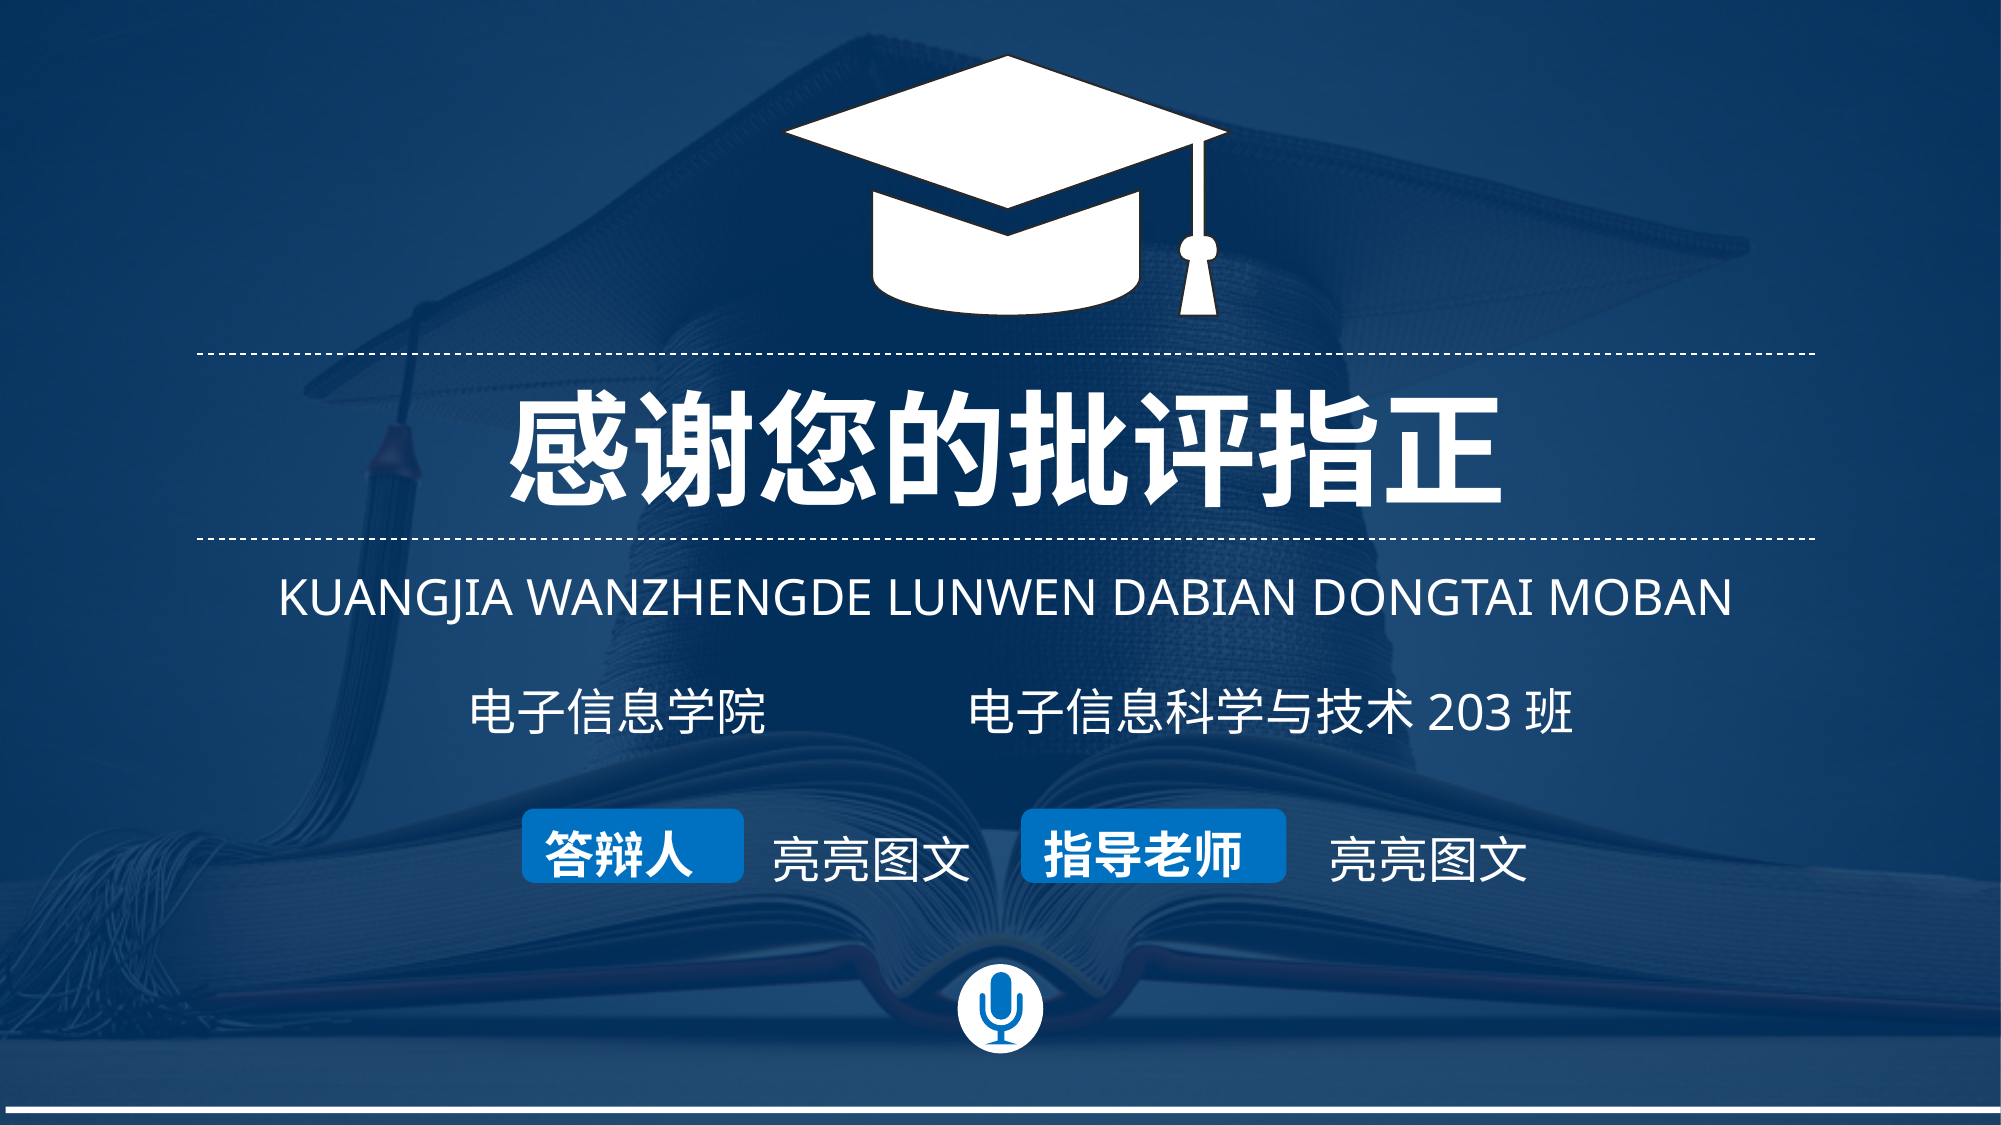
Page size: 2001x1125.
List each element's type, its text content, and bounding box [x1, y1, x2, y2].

text_box [990, 972, 1012, 1020]
text_box [521, 809, 529, 882]
text_box [1021, 809, 1028, 882]
text_box 答辩人 [529, 785, 744, 891]
text_box [778, 53, 1234, 317]
text_box 感谢您的批评指正 [126, 379, 1887, 514]
text_box 电子信息学院 [451, 643, 923, 749]
text_box 亮亮图文 [1313, 791, 1591, 897]
text_box KUANGJIA WANZHENGDE LUNWEN DABIAN DONGTAI MOBAN [126, 568, 1887, 622]
text_box [979, 993, 1023, 1045]
text_box 指导老师 [1028, 785, 1277, 891]
text_box [1277, 808, 1287, 883]
text_box [957, 964, 1044, 1054]
text_box 亮亮图文 [756, 791, 1001, 897]
text_box [5, 1106, 2001, 1114]
text_box 电子信息科学与技术203班 [950, 643, 1673, 749]
